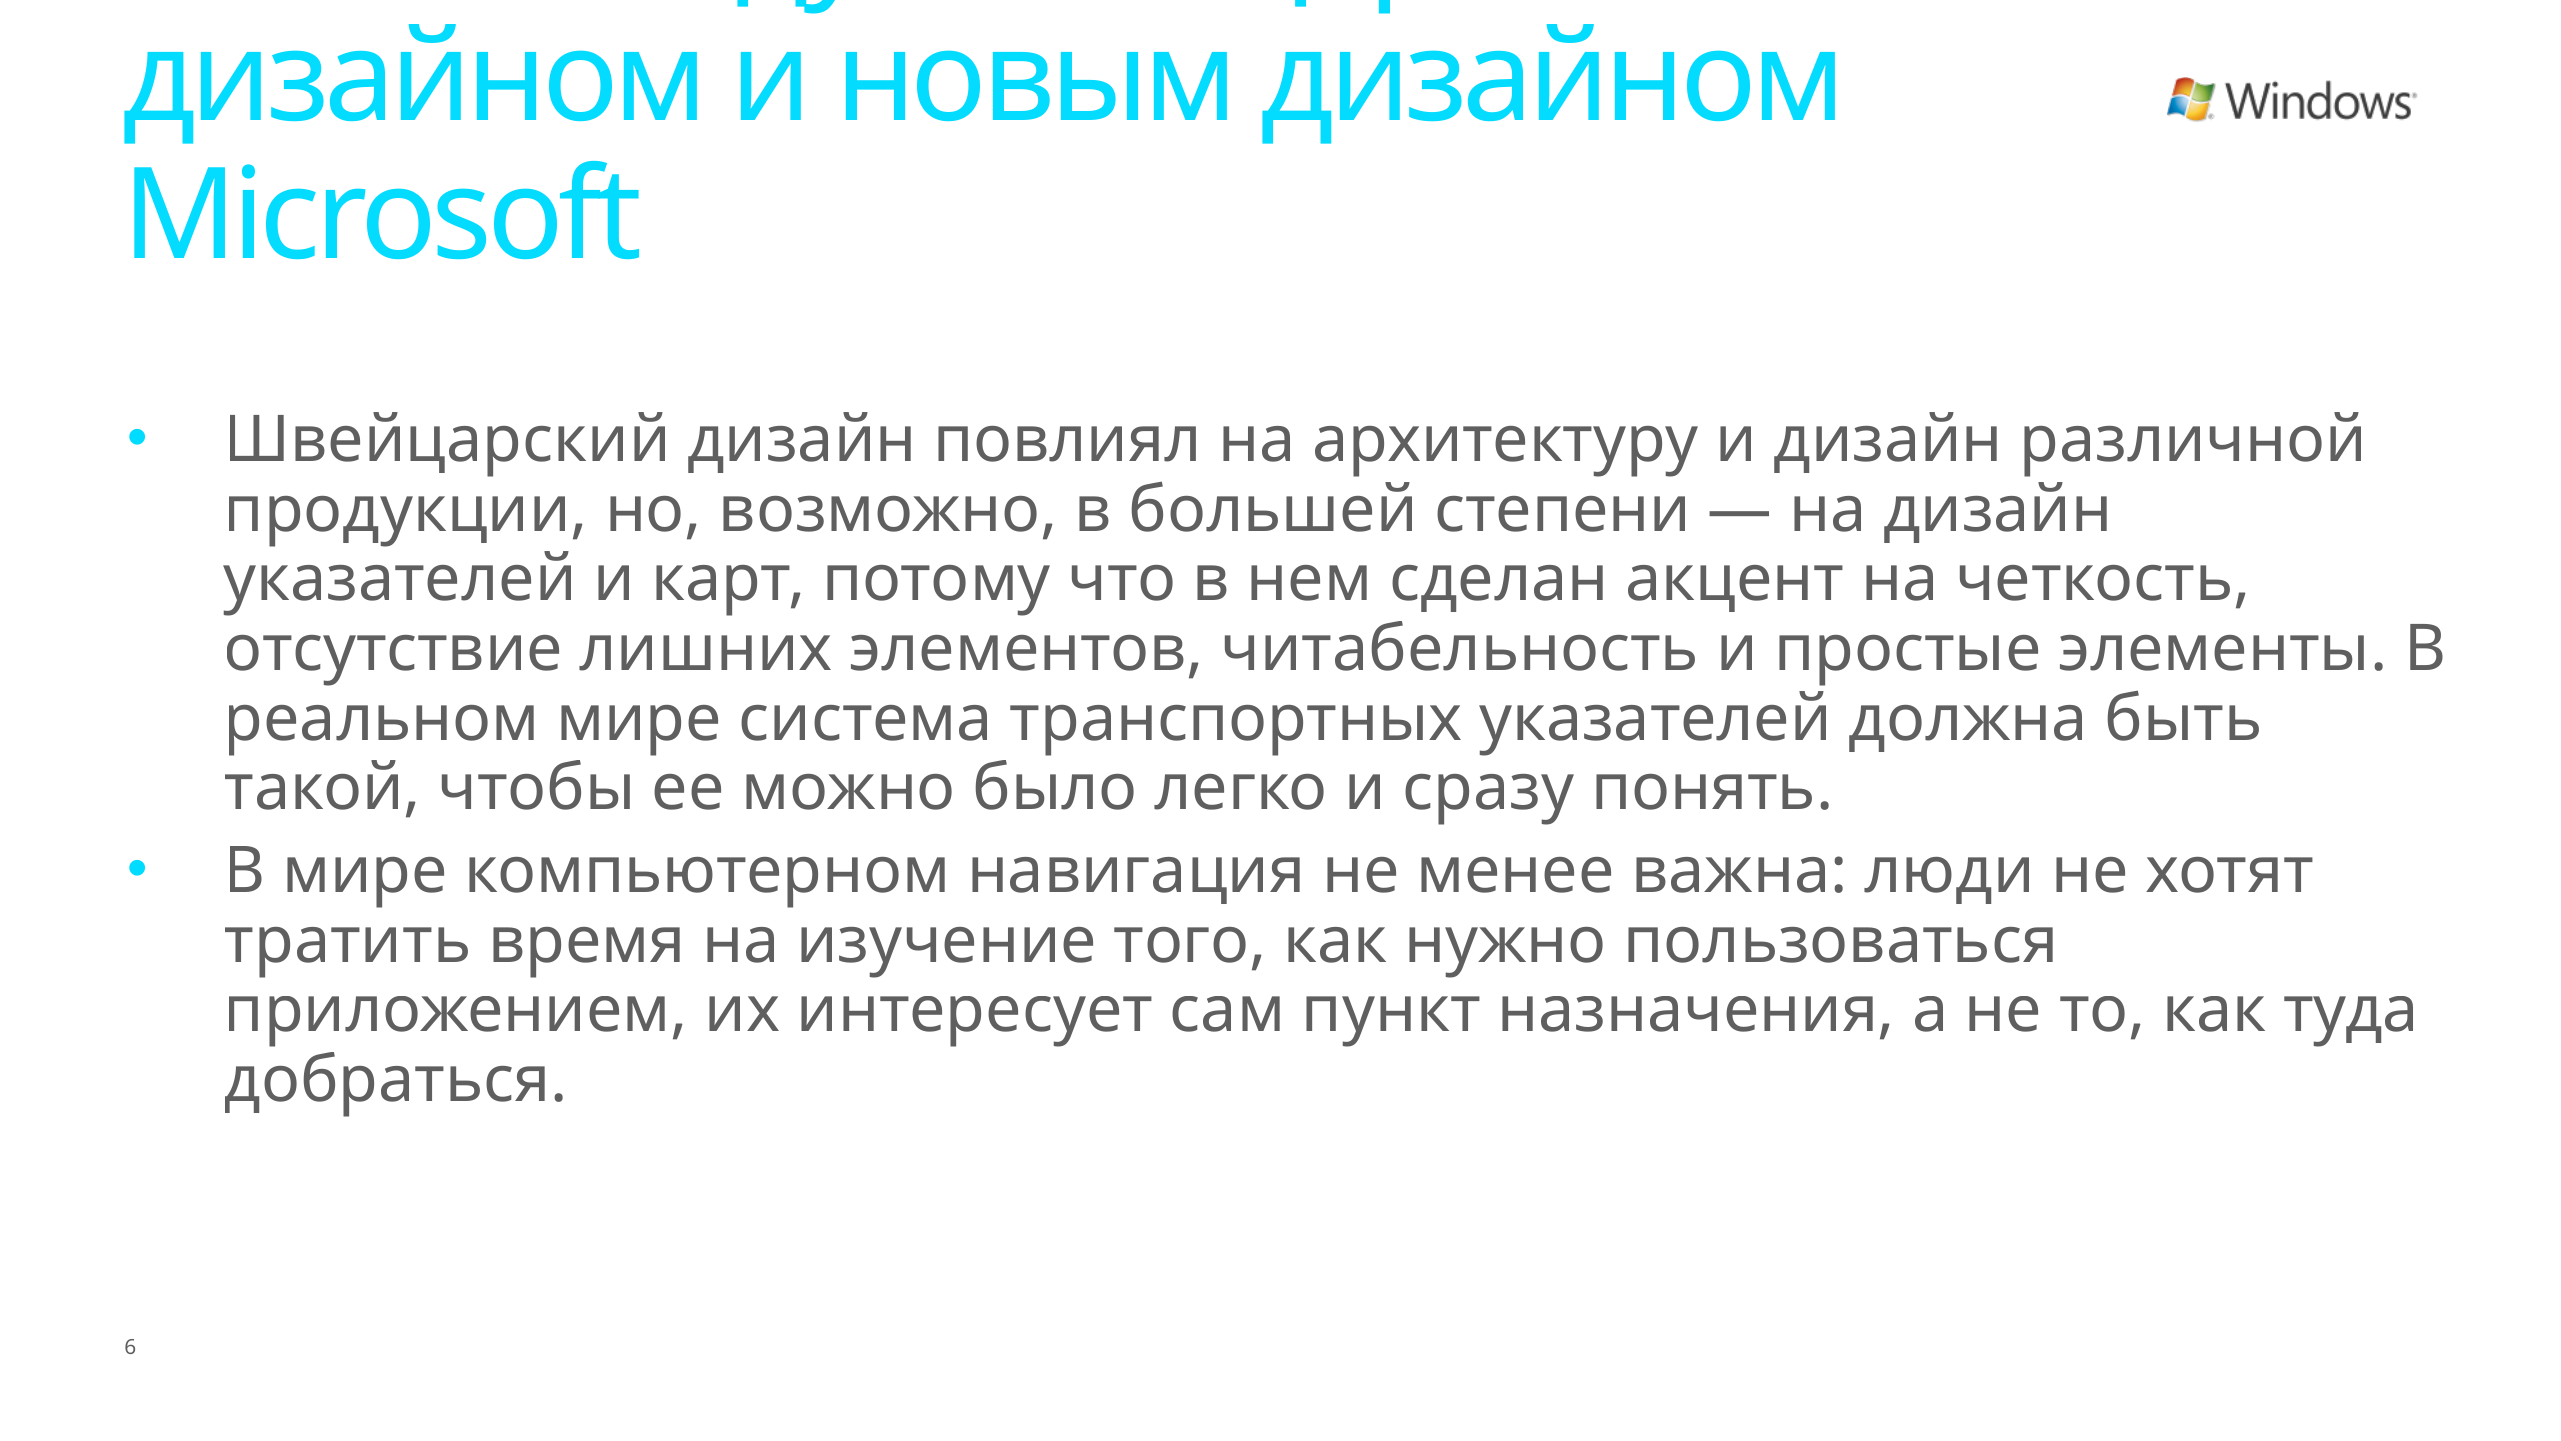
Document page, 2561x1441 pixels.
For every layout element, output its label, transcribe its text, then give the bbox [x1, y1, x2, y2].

title Связь между Швейцарским дизайном и новым дизайном Microsoft [122, 48, 2126, 286]
picture [2167, 77, 2443, 136]
list Швейцарский дизайн повлиял на архитектуру и дизайн различной продукции, но, возможно, в большей степени — на дизайн указателей и карт, потому что в нем сделан акцент на четкость, отсутствие лишних элементов, читабельность и простые элементы. В реальном мире система транспортных указателей должна быть такой, чтобы ее можно было легко и сразу понять. В мире компьютерном навигация не менее важна: люди не хотят тратить время на изучение того, как нужно пользоваться приложением, их интересует сам пункт назначения, а не то, как туда добраться. [127, 405, 2470, 1142]
